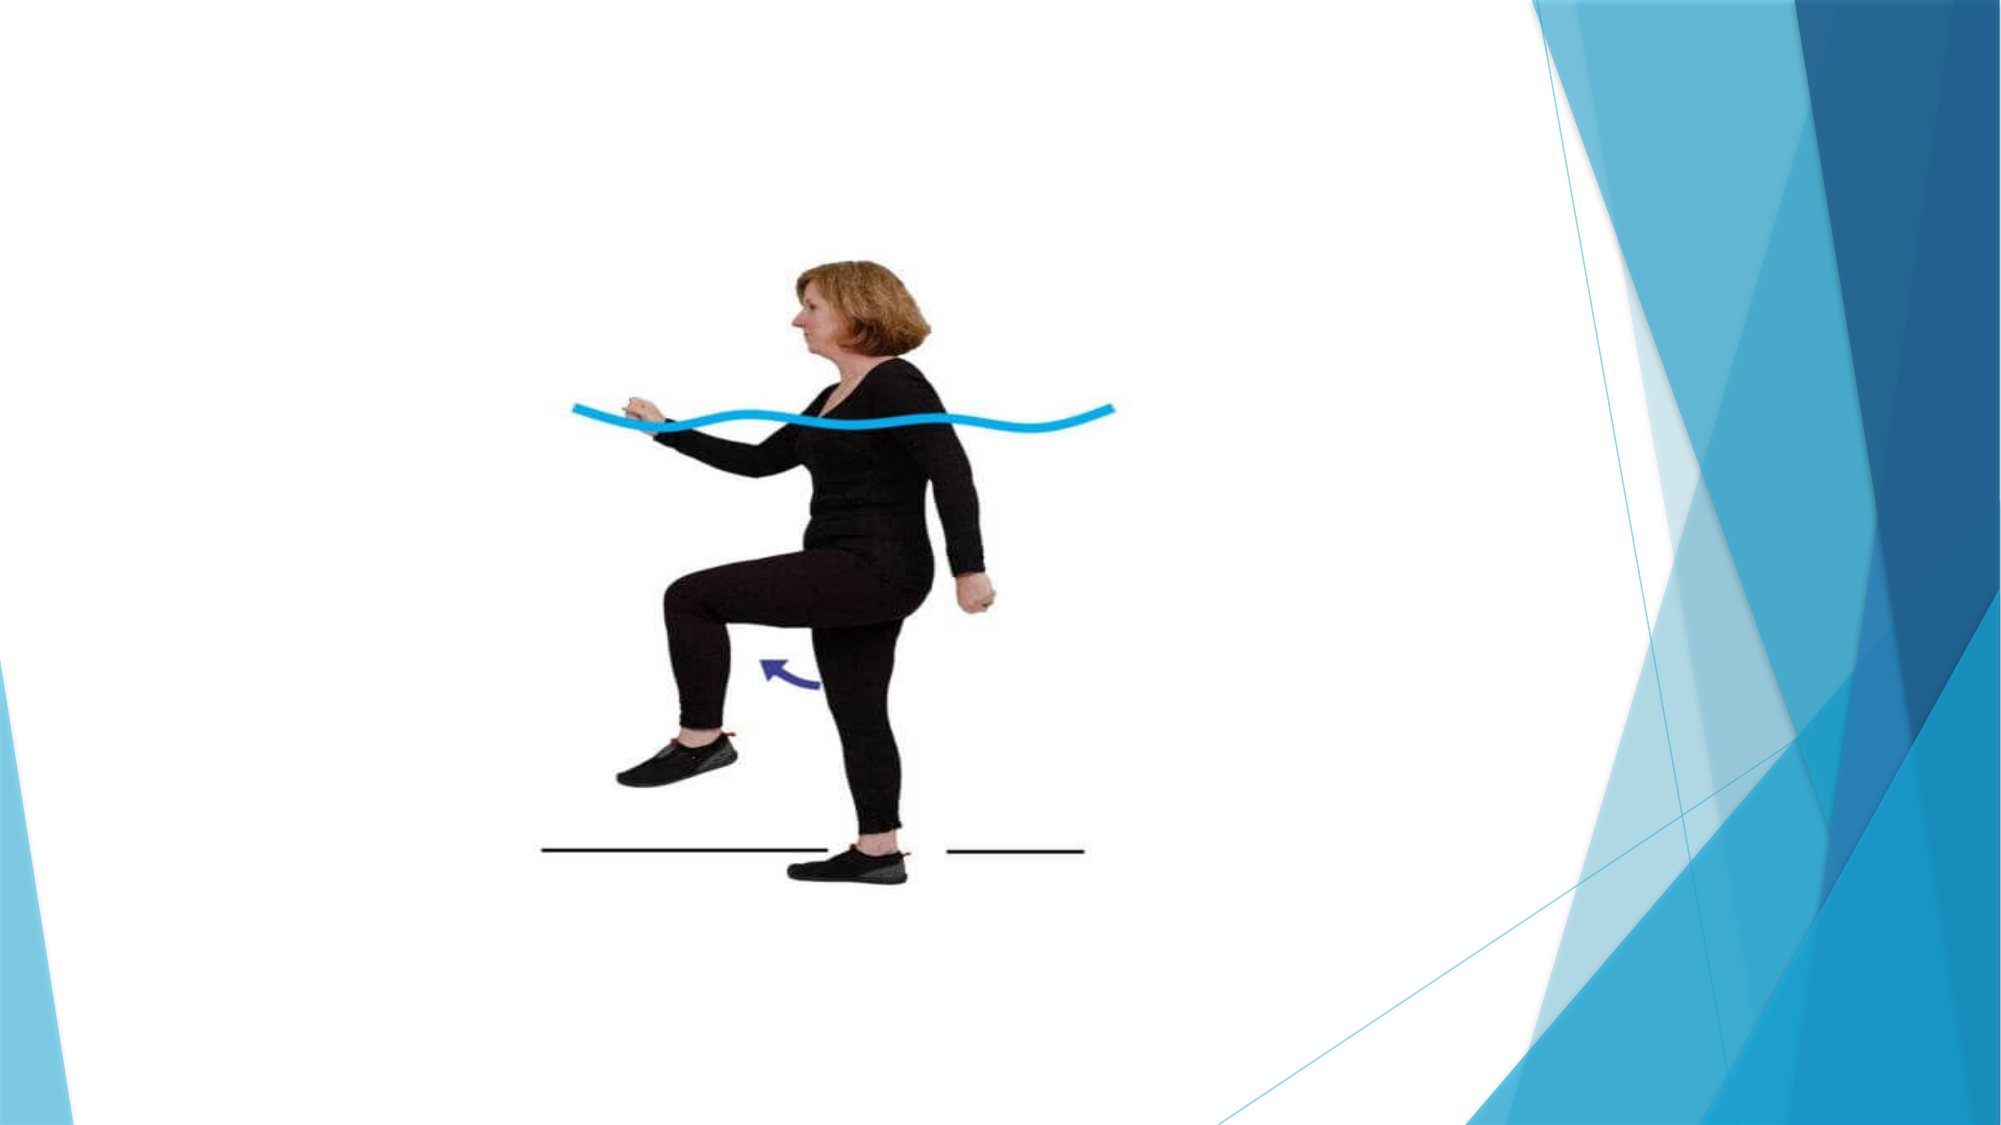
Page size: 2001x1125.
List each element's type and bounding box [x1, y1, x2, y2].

list [439, 163, 1256, 992]
